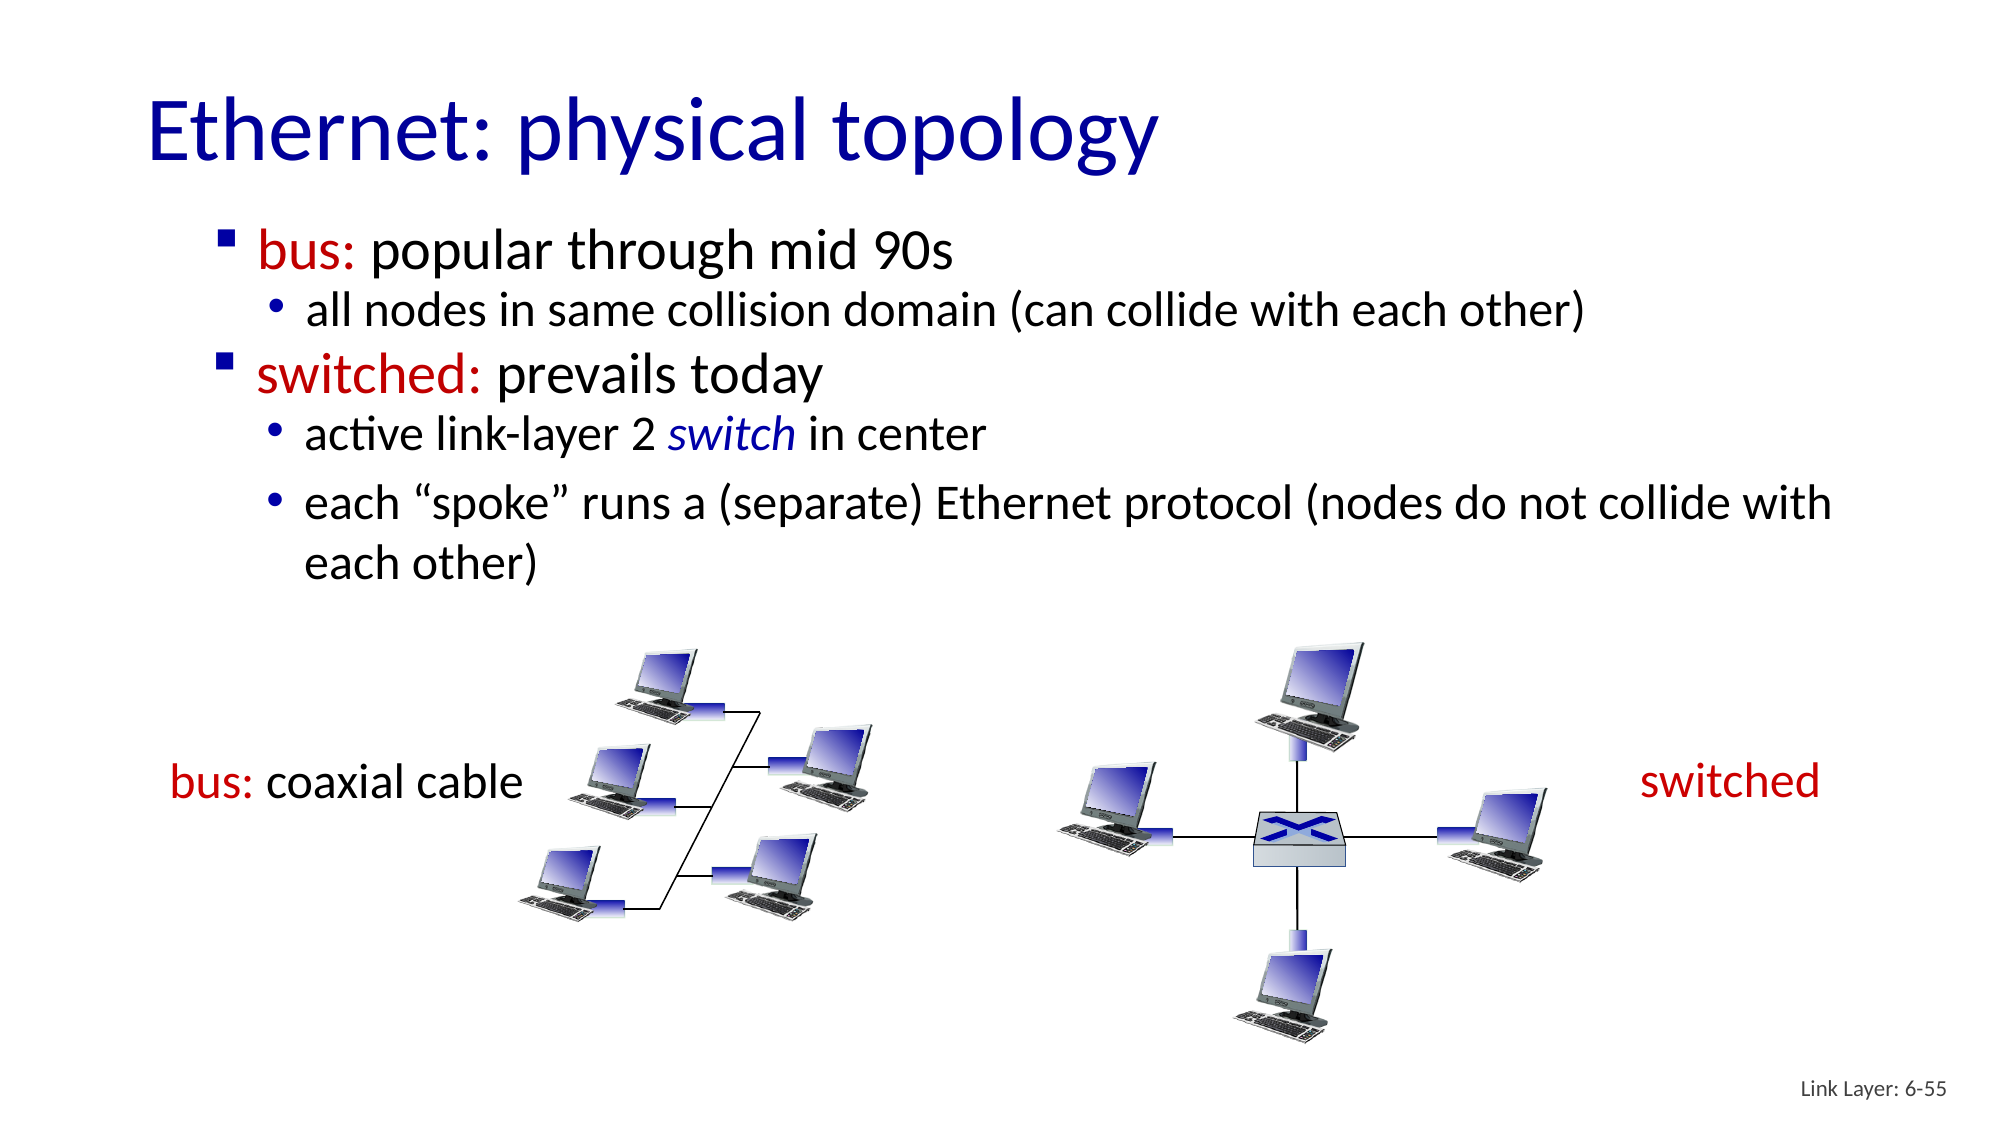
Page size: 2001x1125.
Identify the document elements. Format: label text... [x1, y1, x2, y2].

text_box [700, 703, 761, 721]
title Ethernet: physical topology [131, 57, 1857, 205]
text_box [1032, 637, 1838, 1051]
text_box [676, 867, 702, 885]
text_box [547, 740, 653, 826]
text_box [757, 720, 875, 819]
text_box bus: popular through mid 90s all nodes in same collision domain (can collide with each other) [176, 220, 1955, 373]
text_box bus: coaxial cable [154, 741, 540, 817]
slide_number Link Layer: 6-55 [1512, 1056, 1963, 1117]
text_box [653, 798, 712, 816]
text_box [497, 842, 603, 928]
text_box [732, 757, 757, 775]
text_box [594, 645, 700, 731]
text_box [702, 829, 820, 928]
text_box switched: prevails today active link-layer 2 switch in center each “spoke” runs a (separate) Ethernet protocol (nodes do not collide with each other) [175, 344, 1954, 614]
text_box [603, 900, 661, 918]
